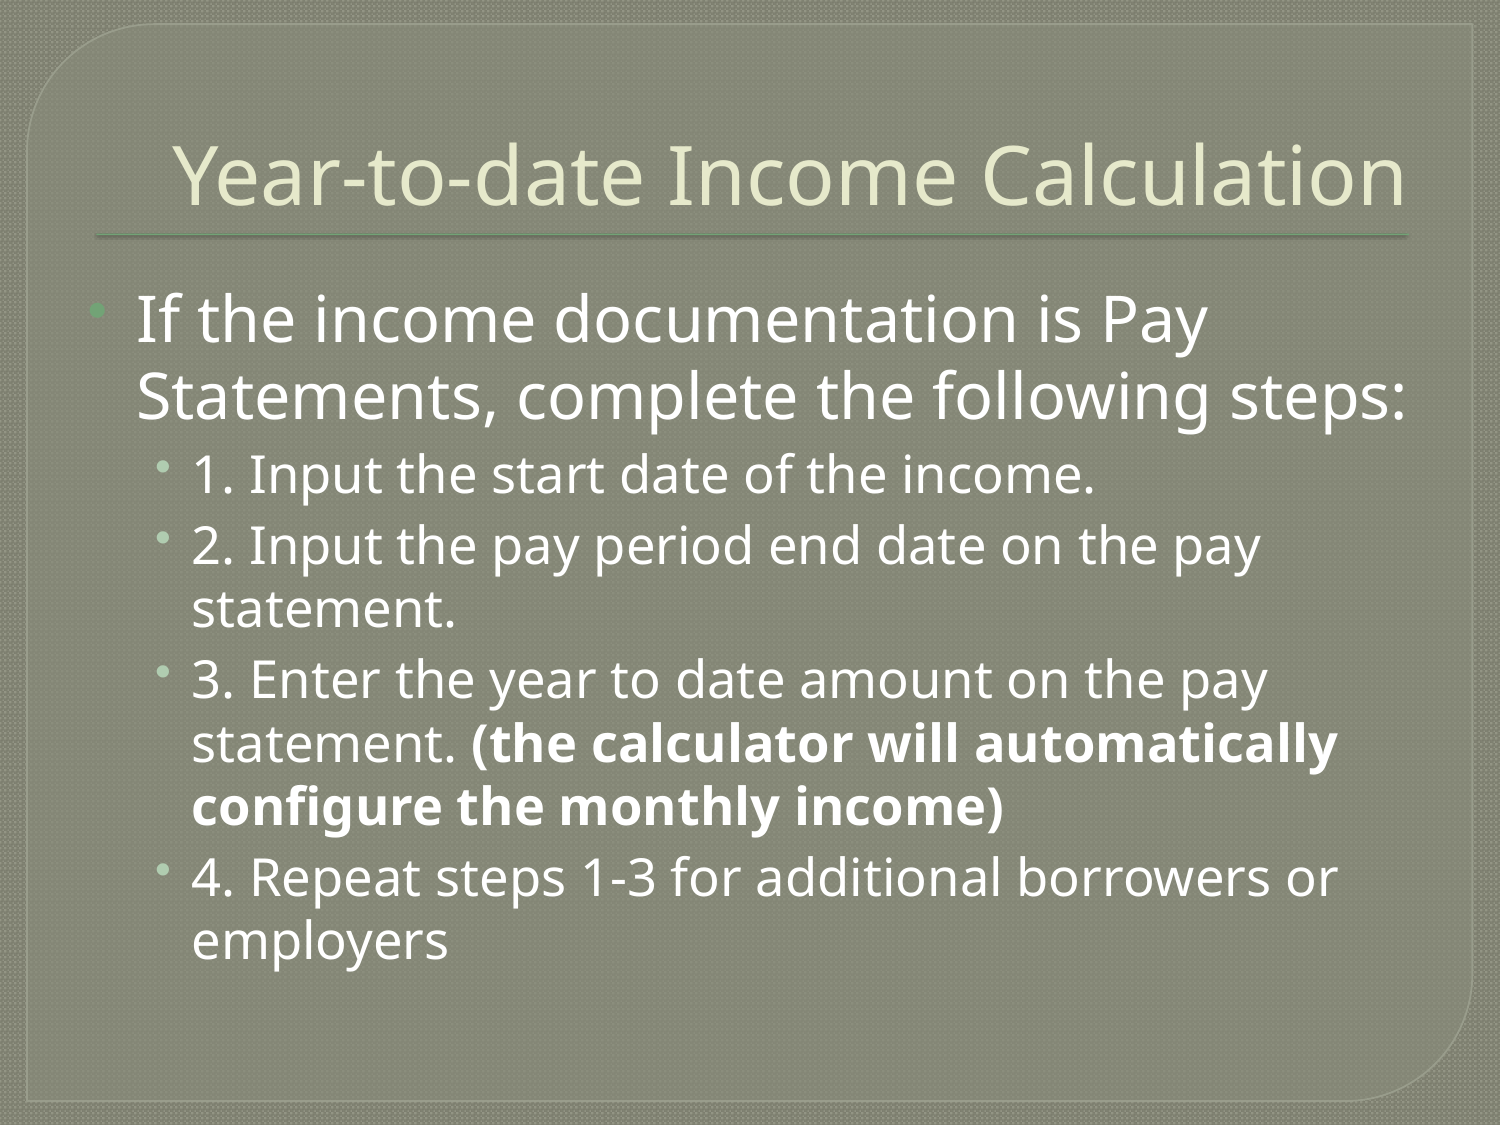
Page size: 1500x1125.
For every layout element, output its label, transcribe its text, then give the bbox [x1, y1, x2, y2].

list If the income documentation is Pay Statements, complete the following steps: 1. Input the start date of the income. 2. Input the pay period end date on the pay statement. 3. Enter the year to date amount on the pay statement. (the calculator will automatically configure the monthly income) 4. Repeat steps 1-3 for additional borrowers or employers [75, 270, 1425, 1013]
title Year-to-date Income Calculation [75, 41, 1425, 230]
